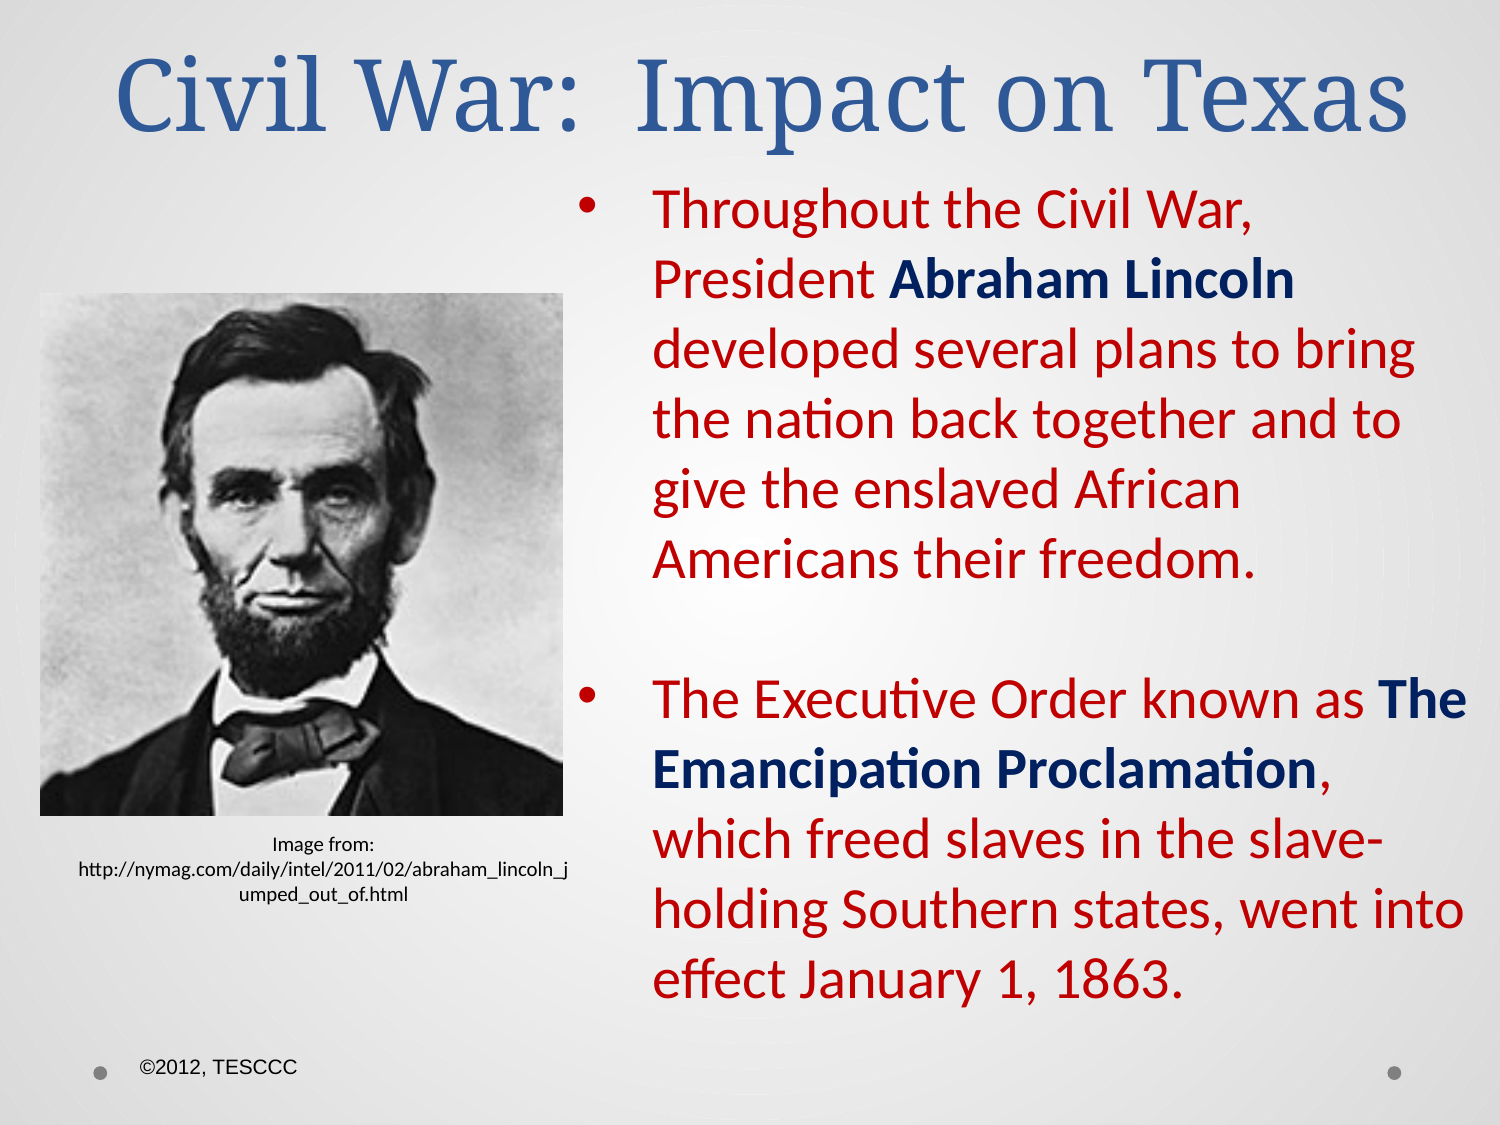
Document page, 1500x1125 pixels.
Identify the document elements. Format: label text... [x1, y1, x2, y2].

picture [39, 292, 563, 816]
text_box Image from: http://nymag.com/daily/intel/2011/02/abraham_lincoln_jumped_out_of.html [62, 822, 585, 913]
text_box ©2012, TESCCC [125, 1046, 463, 1087]
text_box Throughout the Civil War, President Abraham Lincoln developed several plans to bring the nation back together and to give the enslaved African Americans their freedom. The Executive Order known as The Emancipation Proclamation, which freed slaves in the slave-holding Southern states, went into effect January 1, 1863. [562, 162, 1488, 1018]
title Civil War: Impact on Texas [87, 12, 1438, 159]
